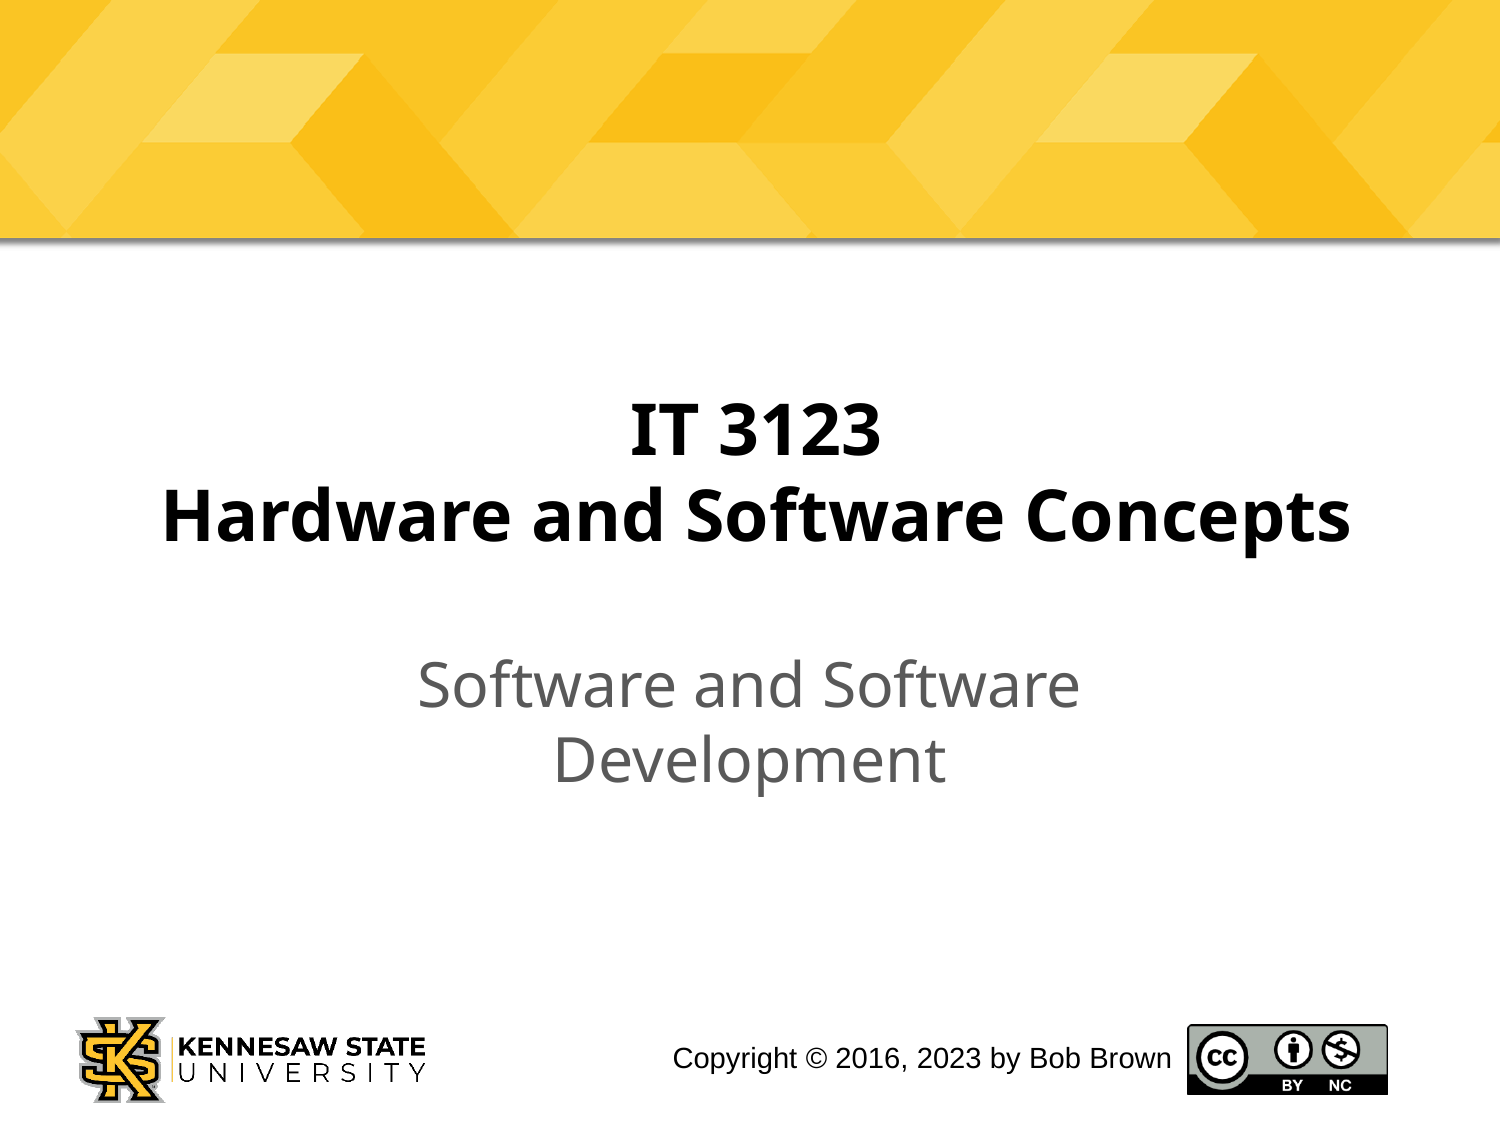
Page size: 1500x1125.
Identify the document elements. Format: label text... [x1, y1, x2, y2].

subtitle Software and Software Development [225, 637, 1275, 925]
picture [1187, 1024, 1388, 1095]
title IT 3123 Hardware and Software Concepts [87, 349, 1425, 591]
picture [75, 1017, 425, 1103]
picture [0, 0, 1500, 251]
